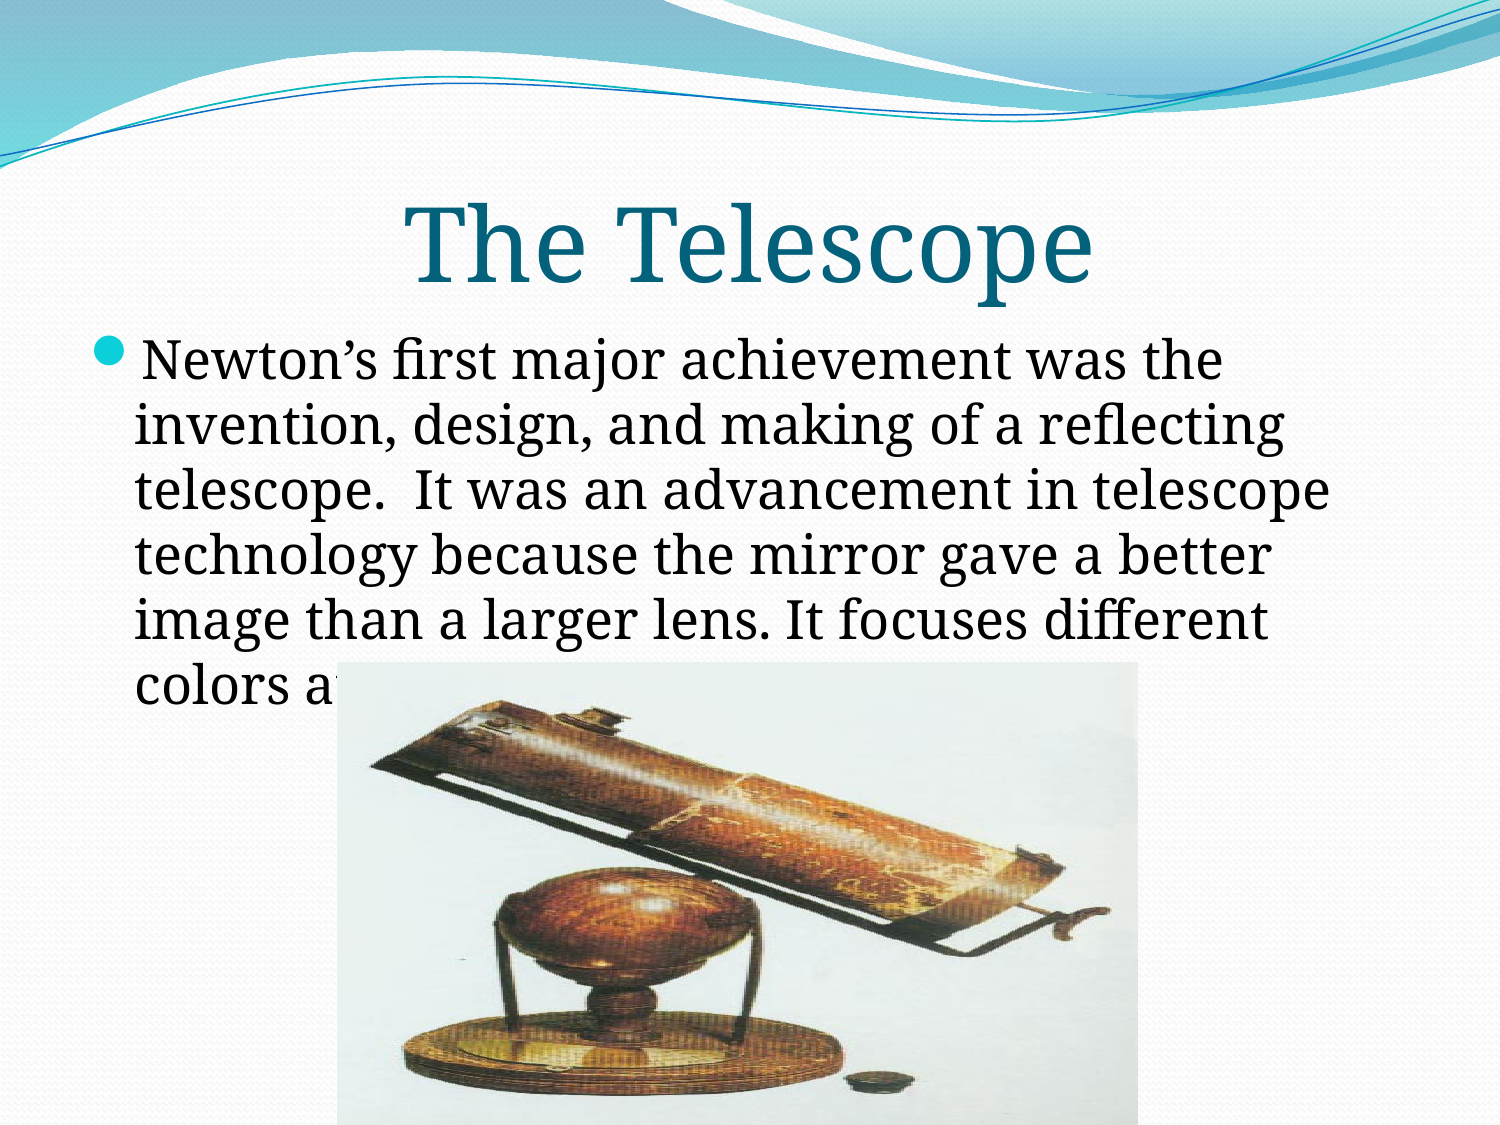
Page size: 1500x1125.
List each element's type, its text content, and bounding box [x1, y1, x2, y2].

list Newton’s first major achievement was the invention, design, and making of a reflecting telescope. It was an advancement in telescope technology because the mirror gave a better image than a larger lens. It focuses different colors at different distances. [75, 317, 1425, 1038]
picture [337, 662, 1138, 1125]
title The Telescope [75, 115, 1425, 303]
